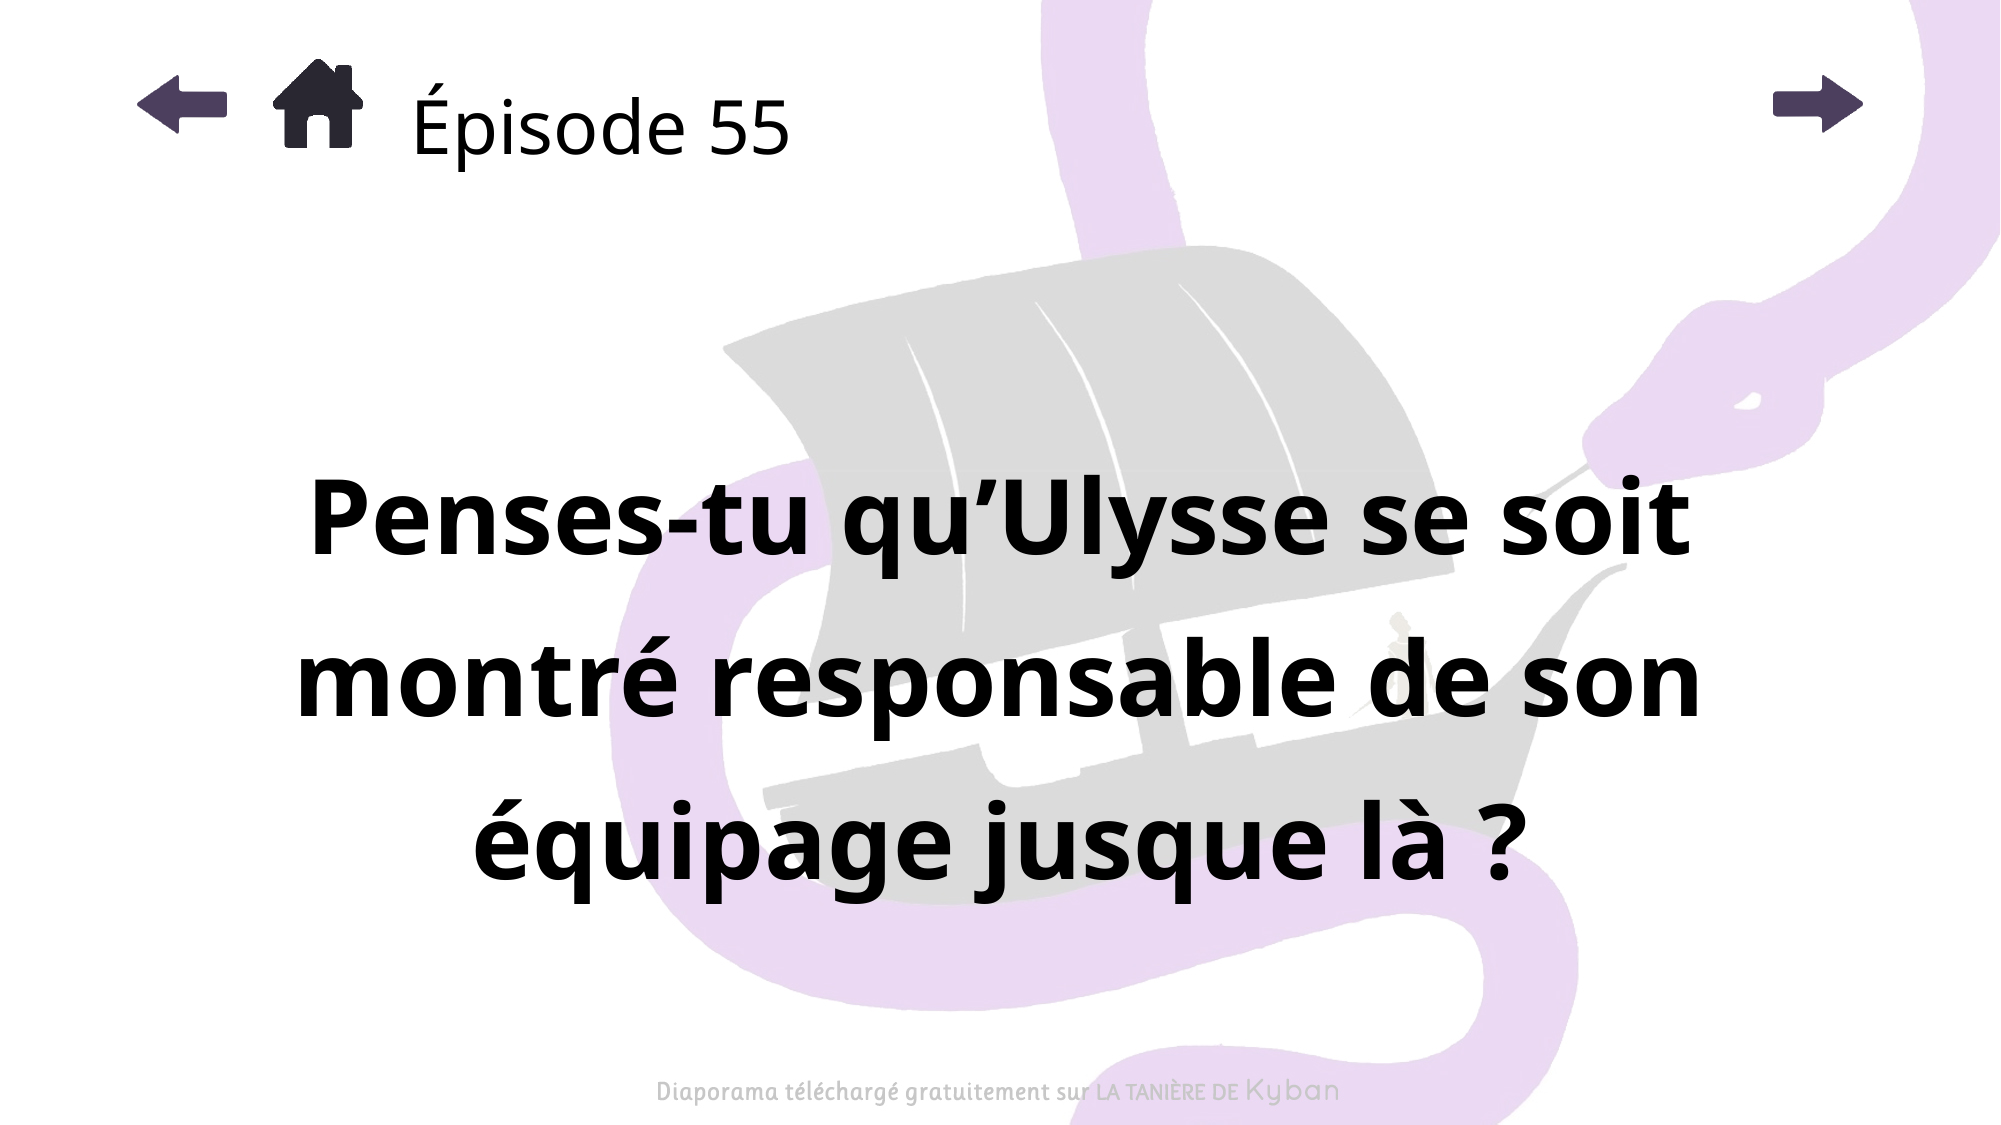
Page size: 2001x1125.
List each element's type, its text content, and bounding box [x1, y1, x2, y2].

title Épisode 55 [395, 59, 1863, 202]
picture [0, 0, 2001, 1125]
list Penses-tu qu’Ulysse se soit montré responsable de son équipage jusque là ? [137, 299, 1863, 1014]
